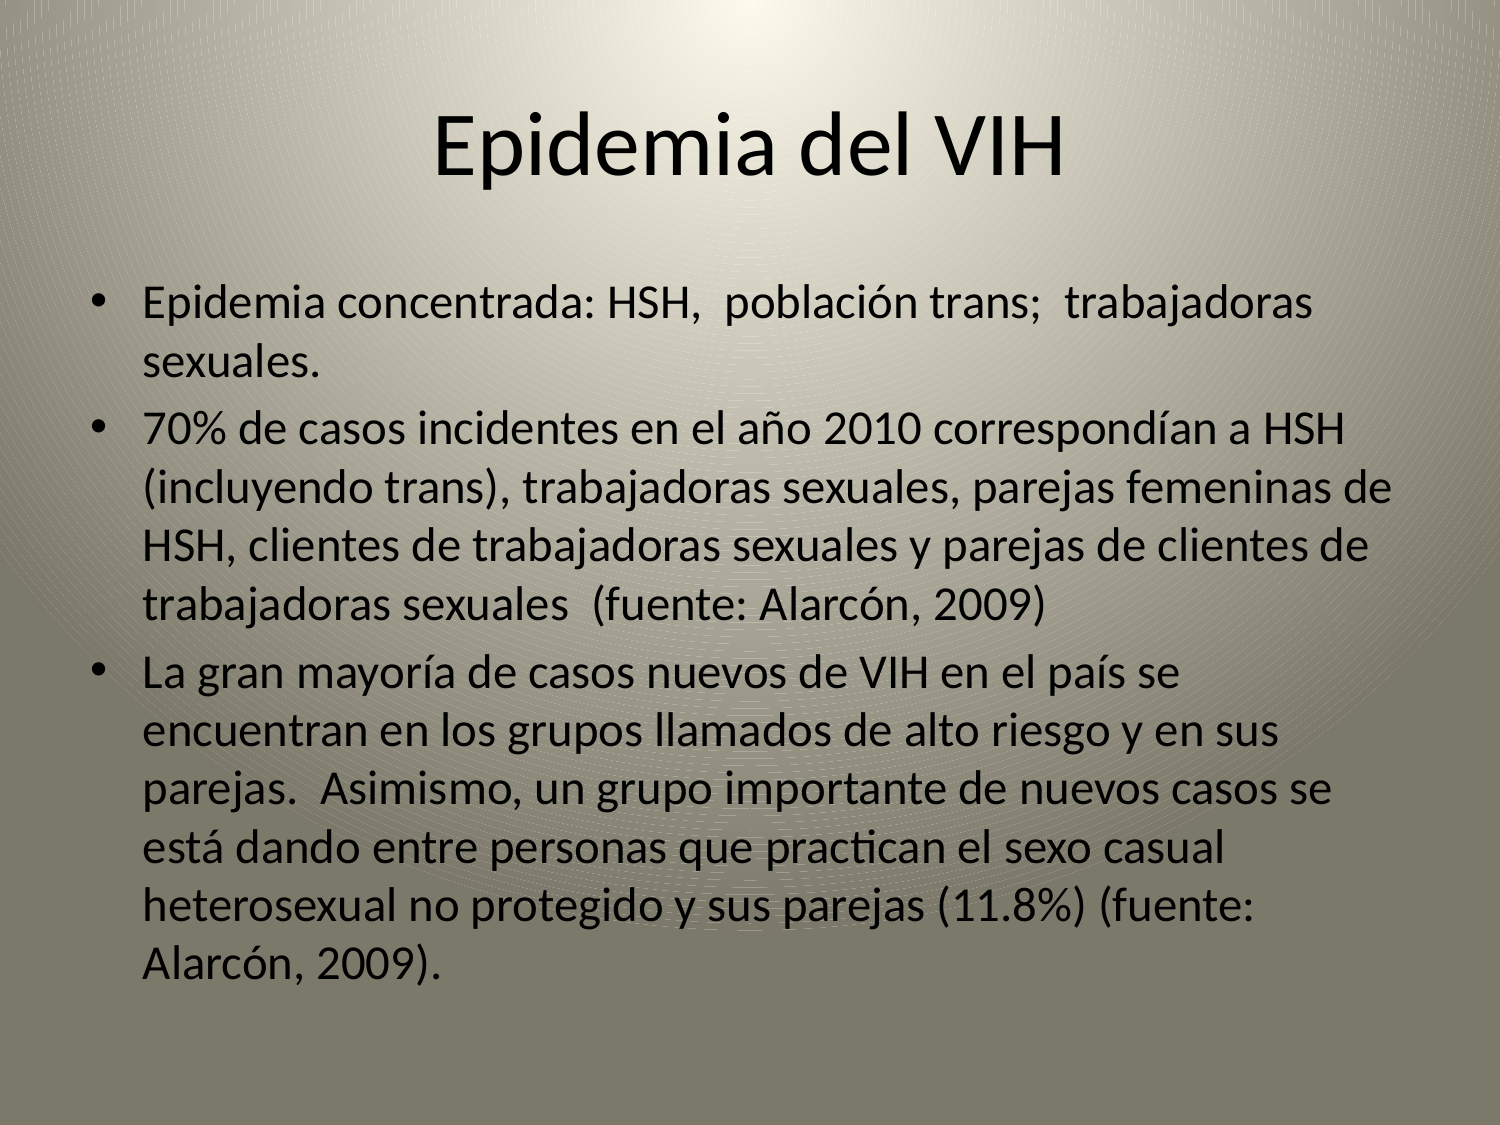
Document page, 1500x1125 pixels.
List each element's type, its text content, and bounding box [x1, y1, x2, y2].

title Epidemia del VIH [75, 45, 1425, 233]
list Epidemia concentrada: HSH, población trans; trabajadoras sexuales. 70% de casos incidentes en el año 2010 correspondían a HSH (incluyendo trans), trabajadoras sexuales, parejas femeninas de HSH, clientes de trabajadoras sexuales y parejas de clientes de trabajadoras sexuales (fuente: Alarcón, 2009) La gran mayoría de casos nuevos de VIH en el país se encuentran en los grupos llamados de alto riesgo y en sus parejas. Asimismo, un grupo importante de nuevos casos se está dando entre personas que practican el sexo casual heterosexual no protegido y sus parejas (11.8%) (fuente: Alarcón, 2009). [75, 262, 1425, 1005]
